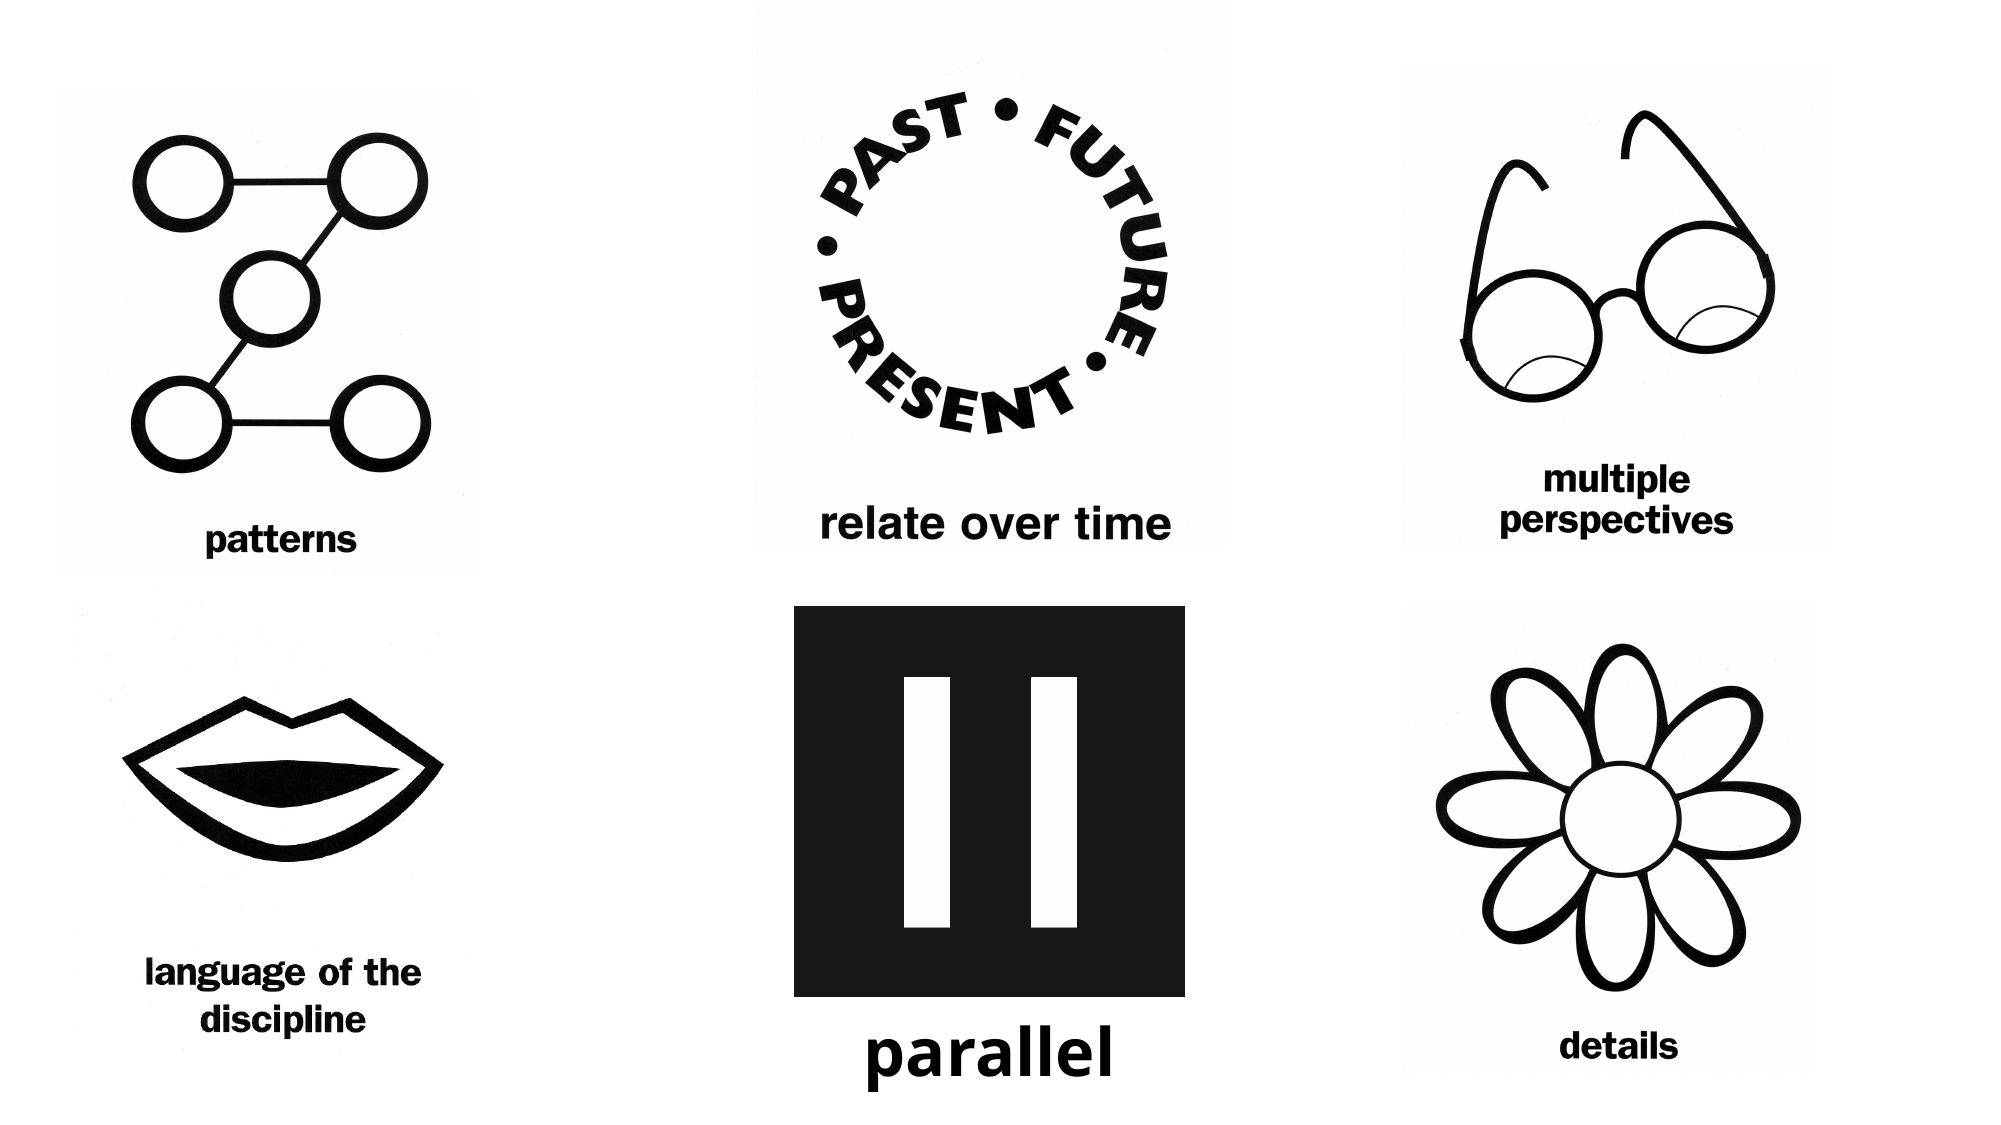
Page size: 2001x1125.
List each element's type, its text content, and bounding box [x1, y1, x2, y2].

picture [794, 606, 1185, 997]
picture [1401, 606, 1817, 1077]
picture [1401, 64, 1831, 548]
text_box parallel [794, 1011, 1185, 1099]
picture [750, 0, 1229, 548]
picture [55, 93, 479, 1052]
